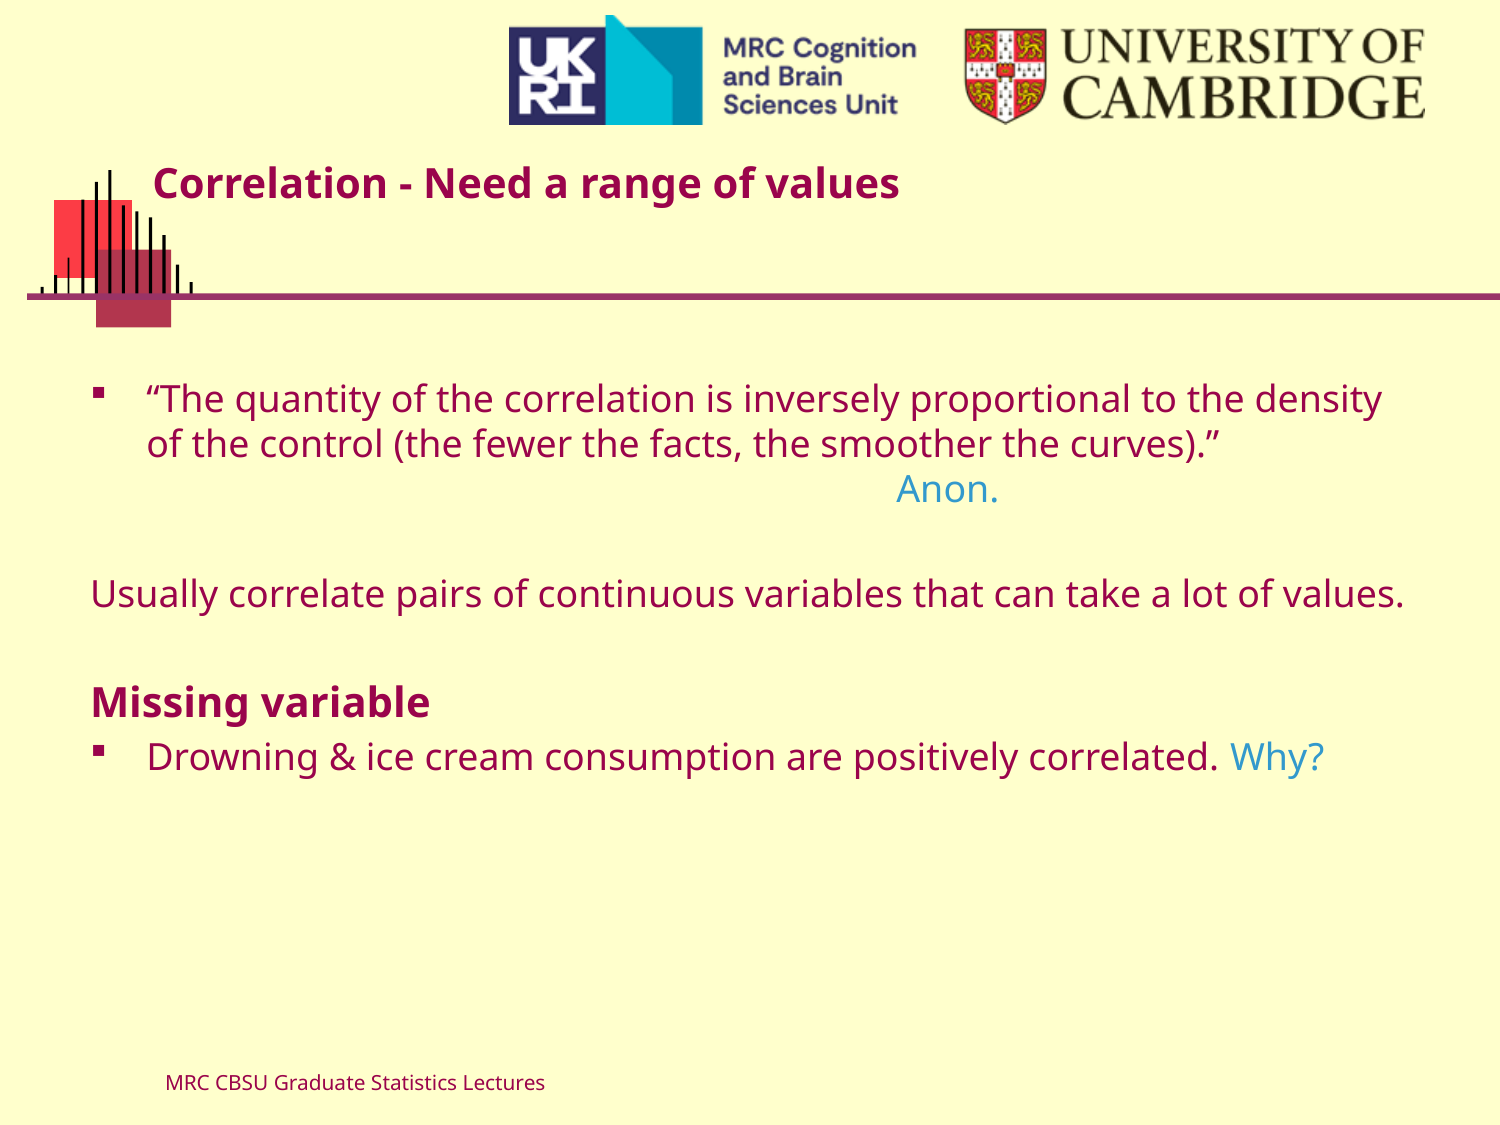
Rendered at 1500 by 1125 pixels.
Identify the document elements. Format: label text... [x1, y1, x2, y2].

footer MRC CBSU Graduate Statistics Lectures [149, 1062, 988, 1101]
picture [509, 15, 1425, 125]
list “The quantity of the correlation is inversely proportional to the density of the control (the fewer the facts, the smoother the curves).” Anon. Usually correlate pairs of continuous variables that can take a lot of values. Missing variable Drowning & ice cream consumption are positively correlated. Why? [75, 262, 1425, 1038]
title Correlation - Need a range of values [137, 137, 988, 233]
